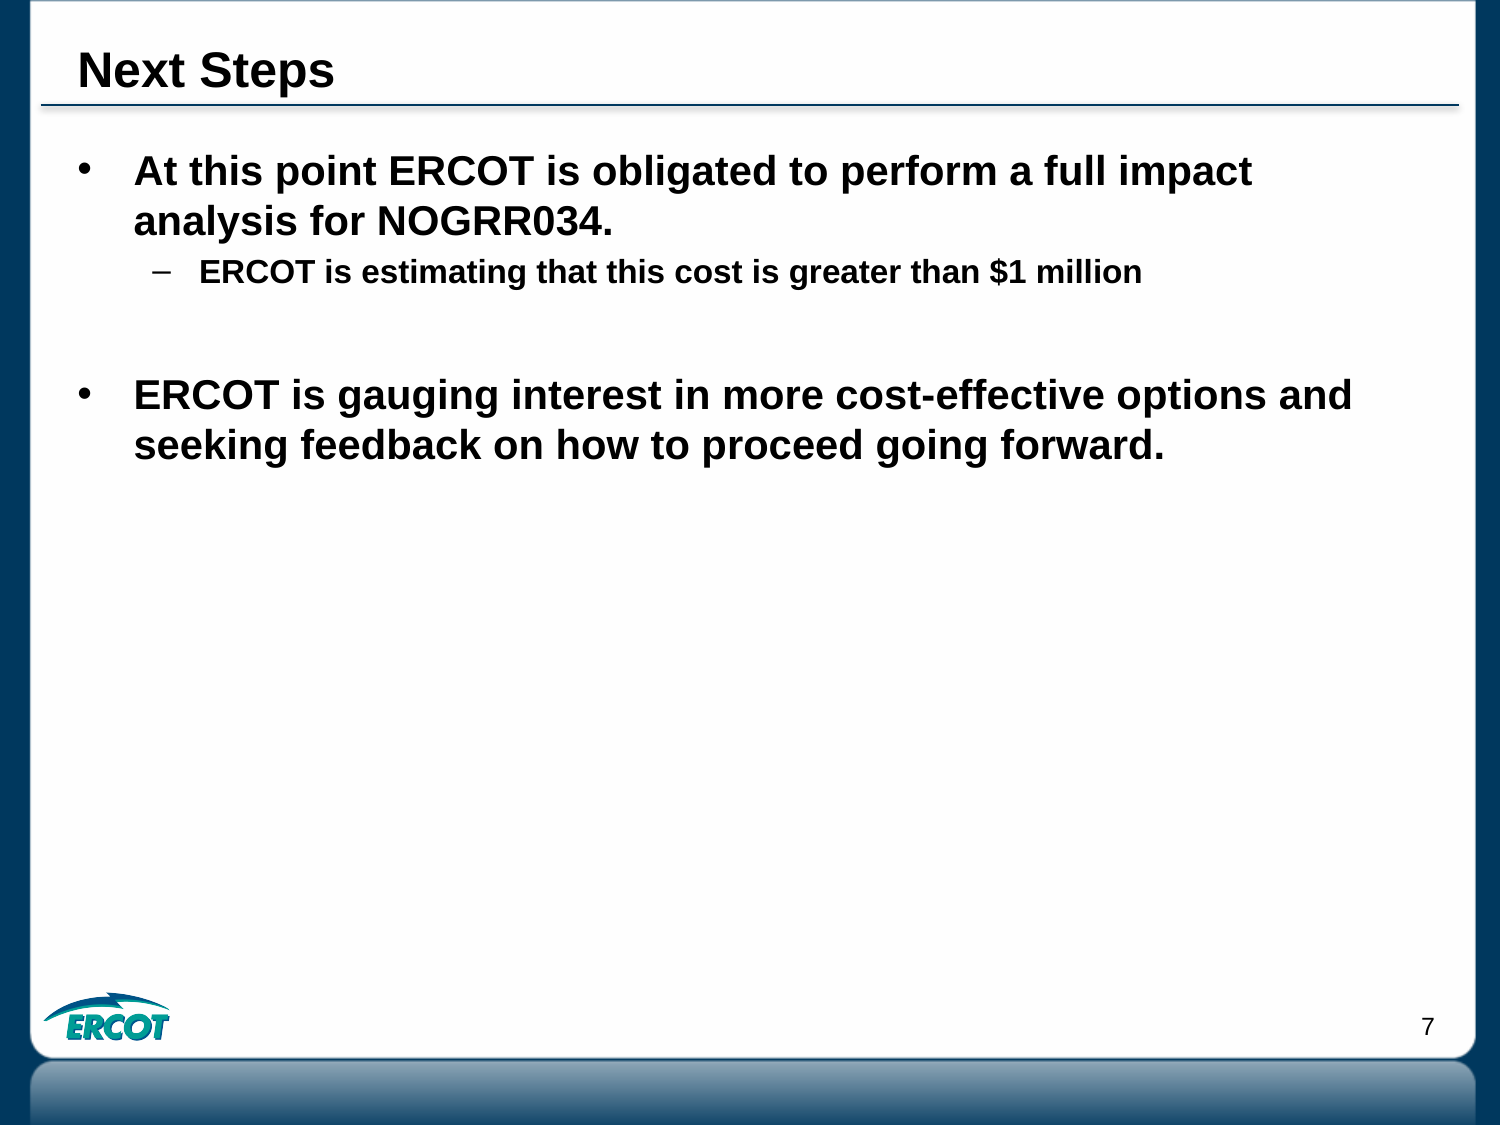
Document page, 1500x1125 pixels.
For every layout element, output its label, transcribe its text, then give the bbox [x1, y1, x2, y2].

list At this point ERCOT is obligated to perform a full impact analysis for NOGRR034. ERCOT is estimating that this cost is greater than $1 million ERCOT is gauging interest in more cost-effective options and seeking feedback on how to proceed going forward. [62, 135, 1413, 660]
title Next Steps [62, 29, 1450, 106]
picture [0, 0, 1500, 1125]
